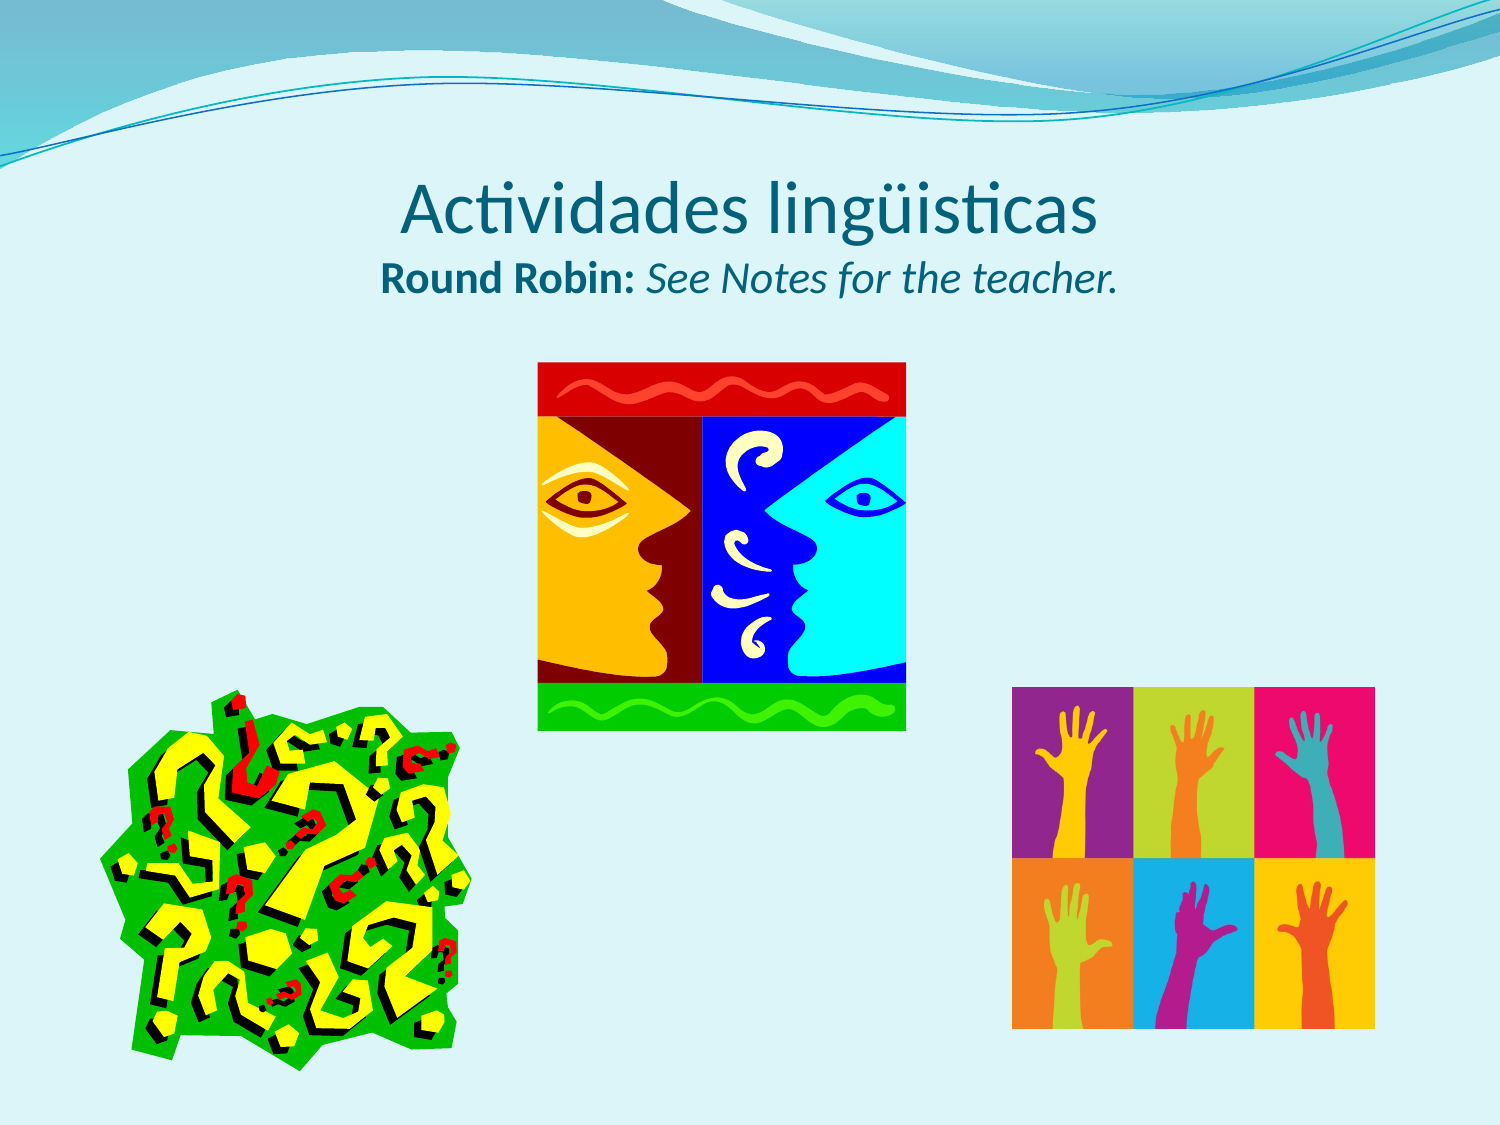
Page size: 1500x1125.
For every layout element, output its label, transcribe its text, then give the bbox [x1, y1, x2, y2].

title Actividades lingüisticas Round Robin: See Notes for the teacher. [74, 115, 1426, 304]
picture [99, 687, 476, 1075]
picture [1012, 687, 1376, 1029]
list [537, 362, 907, 732]
